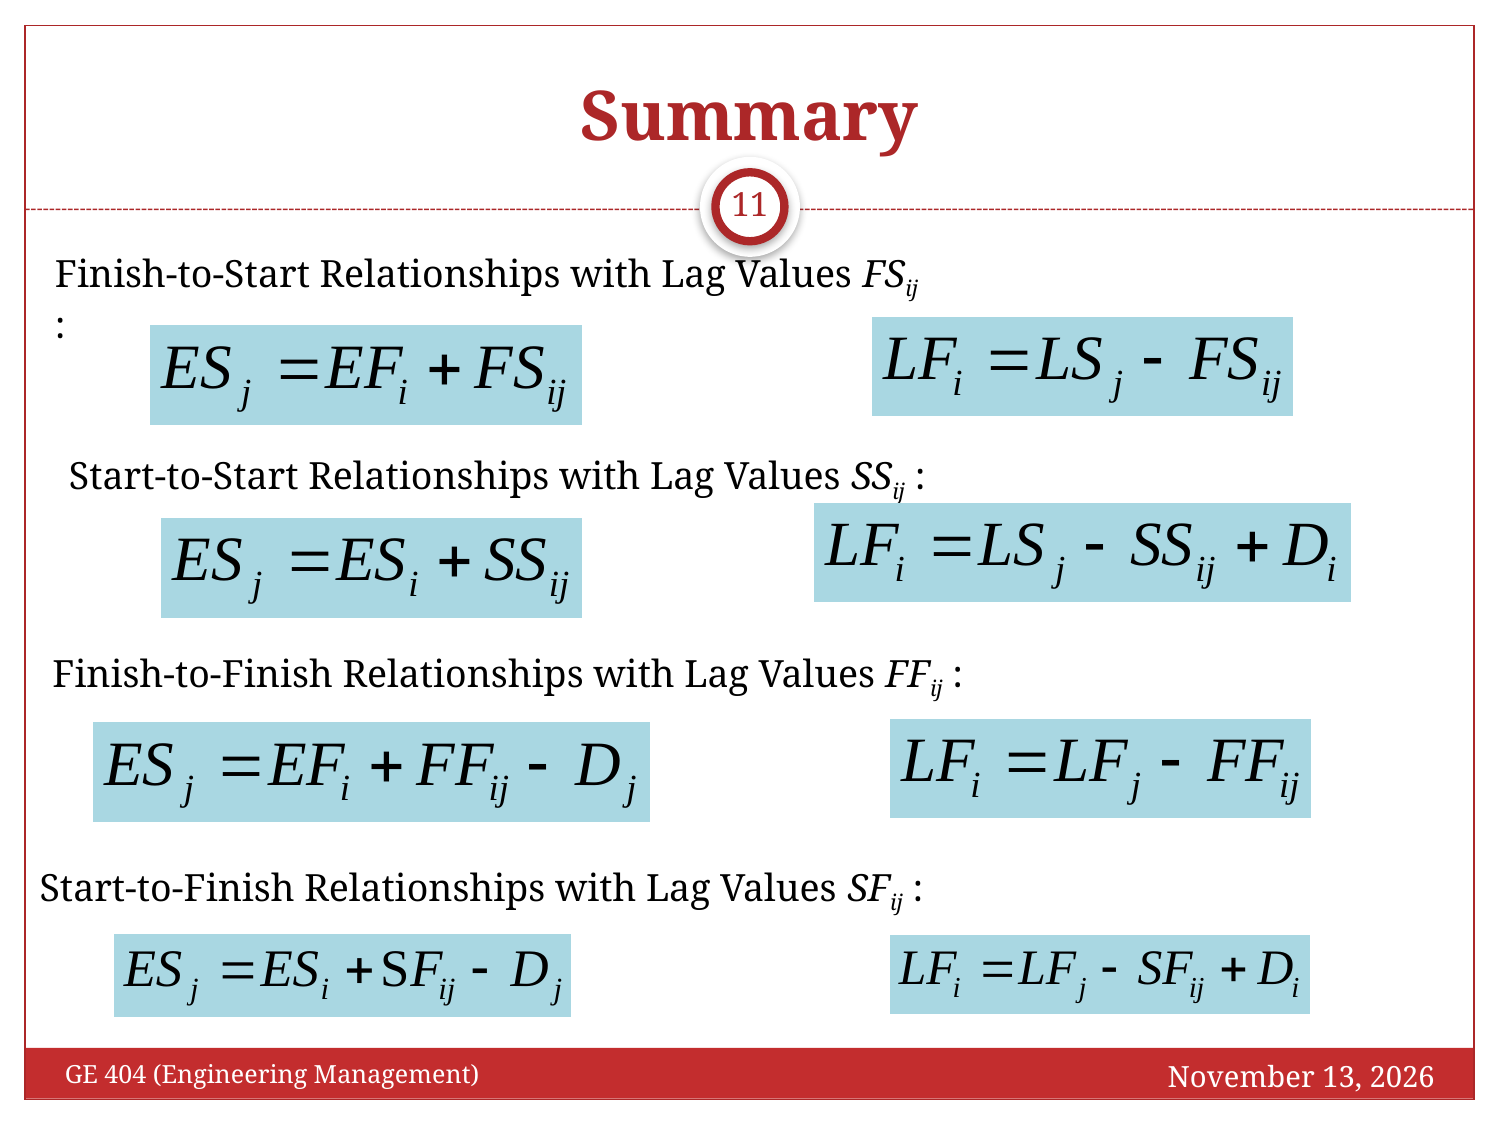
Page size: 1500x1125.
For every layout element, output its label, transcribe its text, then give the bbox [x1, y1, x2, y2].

title Summary [49, 37, 1450, 162]
text_box Start-to-Finish Relationships with Lag Values SFij : [24, 856, 988, 923]
text_box Finish-to-Finish Relationships with Lag Values FFij : [37, 642, 1000, 709]
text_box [814, 502, 1351, 603]
footer GE 404 (Engineering Management) [50, 1051, 638, 1112]
text_box Finish-to-Start Relationships with Lag Values FSij : [40, 242, 938, 354]
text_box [92, 721, 651, 823]
slide_number 11 [712, 169, 788, 242]
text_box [113, 933, 572, 1018]
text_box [889, 935, 1311, 1014]
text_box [889, 718, 1311, 819]
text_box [160, 517, 582, 618]
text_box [149, 325, 582, 426]
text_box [871, 316, 1294, 417]
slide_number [950, 1050, 1450, 1111]
text_box Start-to-Start Relationships with Lag Values SSij : [54, 445, 1025, 512]
